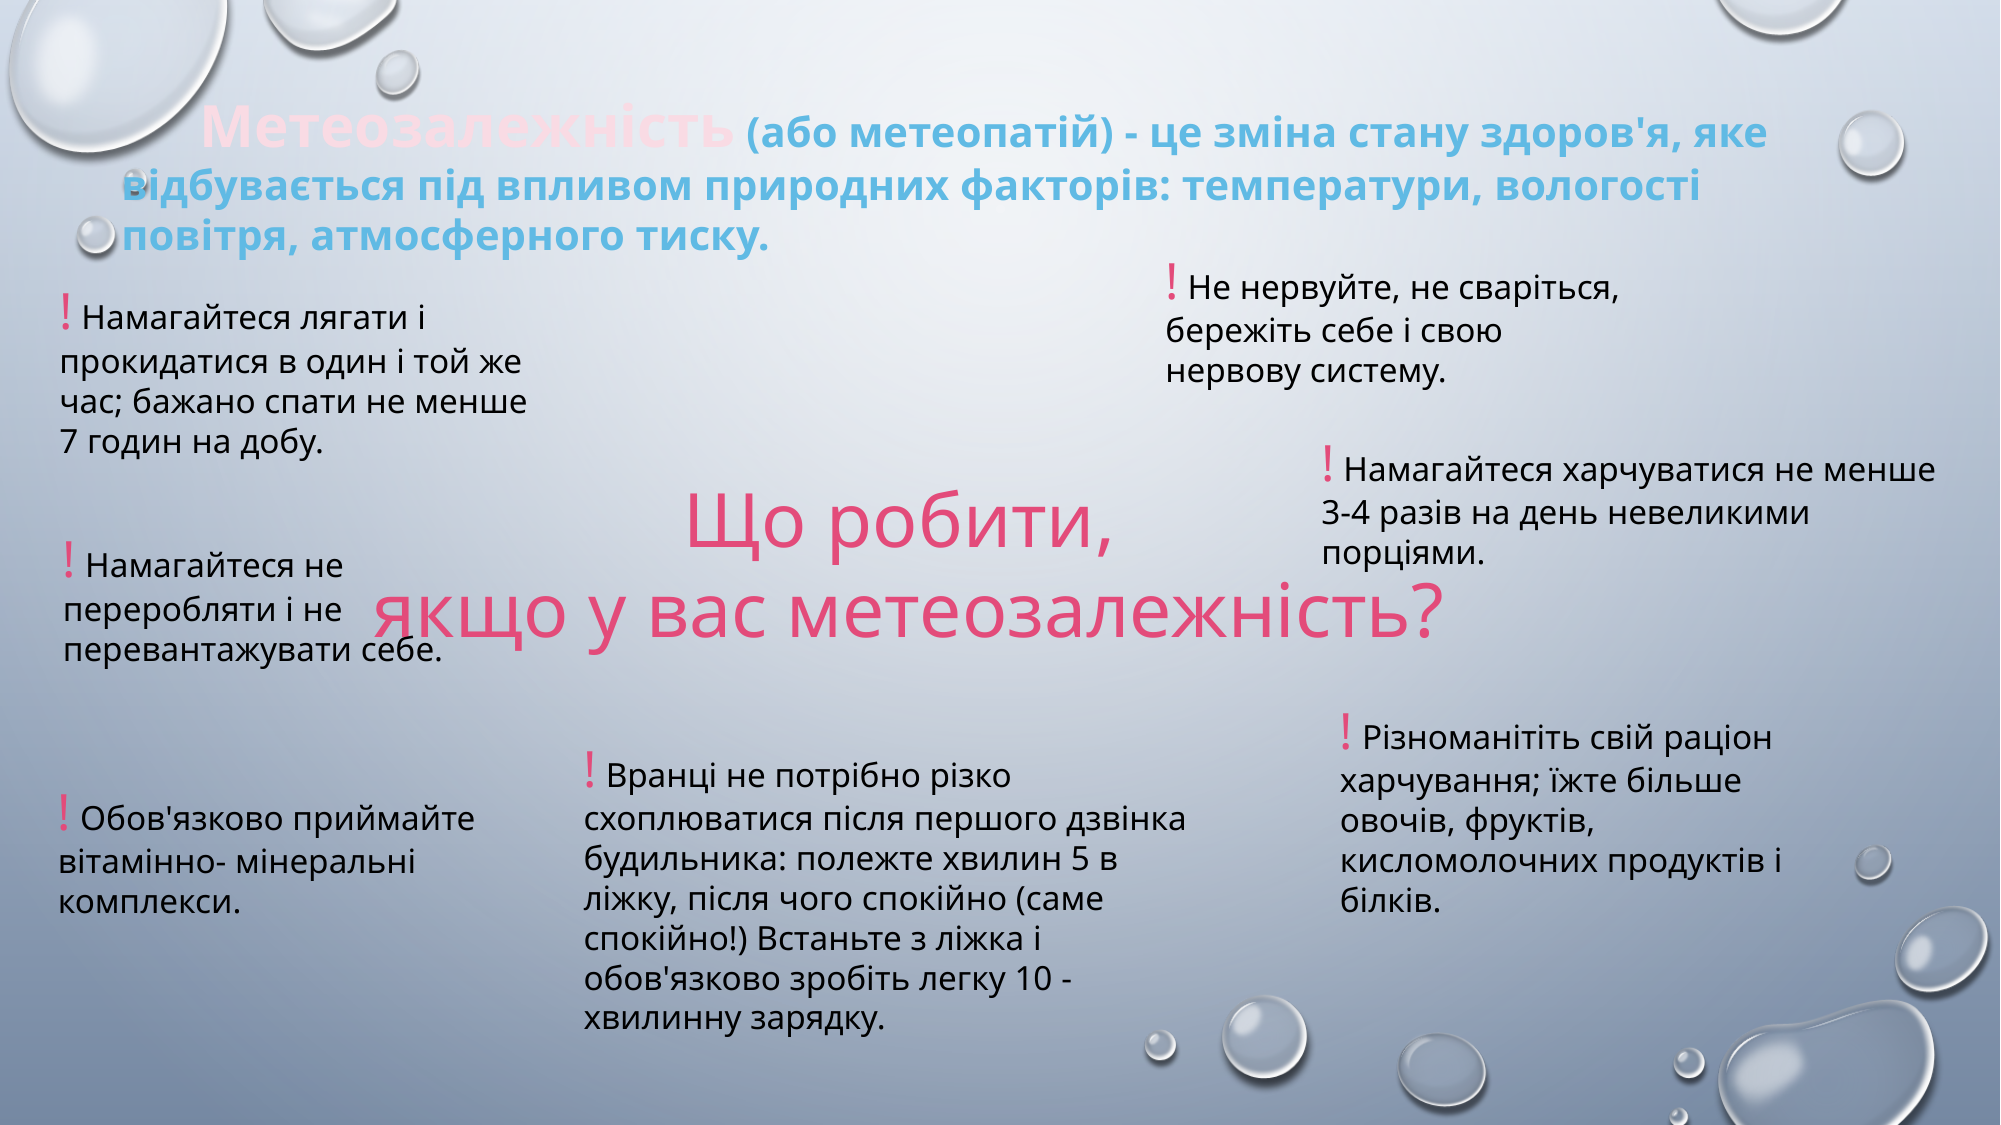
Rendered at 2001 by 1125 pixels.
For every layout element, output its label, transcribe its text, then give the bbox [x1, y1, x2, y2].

text_box ! Обов'язково приймайте вітамінно- мінеральні комплекси. [43, 772, 544, 928]
text_box ! Намагайтеся не переробляти і не перевантажувати себе. [48, 520, 471, 676]
text_box Метеозалежність (або метеопатій) - це зміна стану здоров'я, яке відбувається під впливом природних факторів: температури, вологості повітря, атмосферного тиску. [106, 81, 1804, 267]
text_box ! Намагайтеся харчуватися не менше 3-4 разів на день невеликими порціями. [1306, 423, 1979, 579]
text_box ! Намагайтеся лягати і прокидатися в один і той же час; бажано спати не менше 7 годин на добу. [44, 272, 552, 468]
text_box ! Різноманітіть свій раціон харчування; їжте більше овочів, фруктів, кисломолочних продуктів і білків. [1325, 691, 1827, 927]
text_box ! Вранці не потрібно різко схоплюватися після першого дзвінка будильника: полежте хвилин 5 в ліжку, після чого спокійно (саме спокійно!) Встаньте з ліжка і обов'язково зробіть легку 10 -хвилинну зарядку. [568, 729, 1229, 1045]
text_box Що робити, якщо у вас метеозалежність? [359, 465, 1460, 661]
text_box ! Не нервуйте, не сваріться, бережіть себе і свою нервову систему. [1150, 241, 1643, 397]
picture [0, 0, 2000, 1125]
